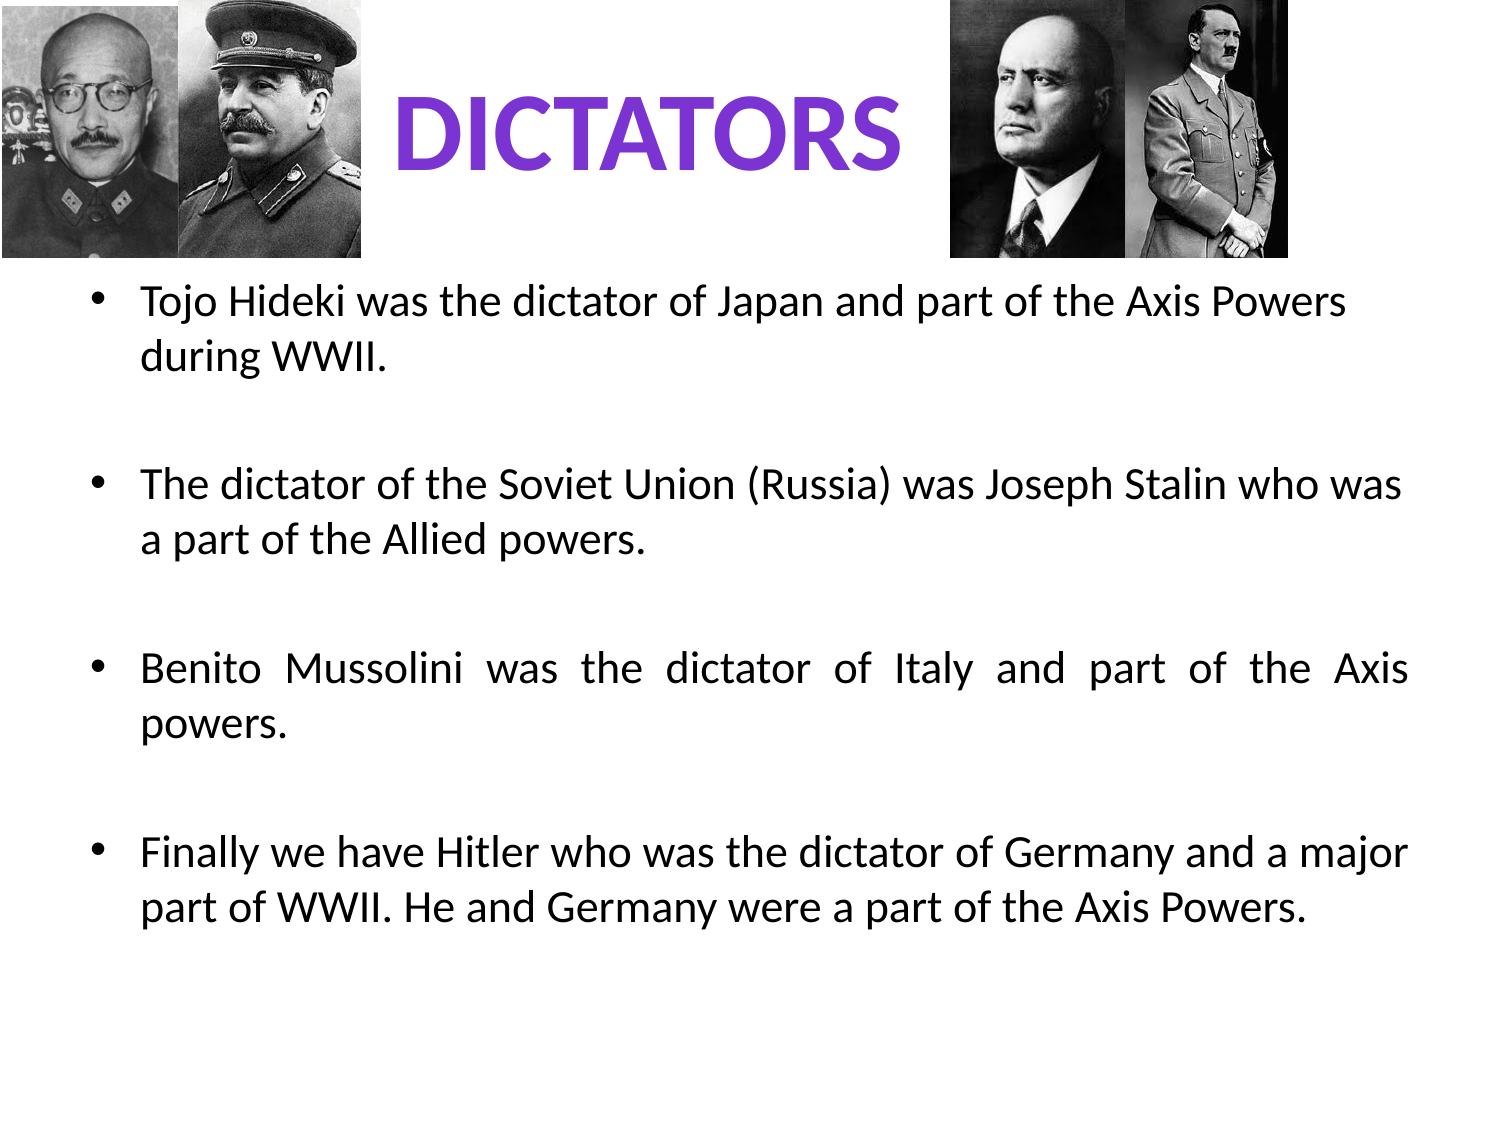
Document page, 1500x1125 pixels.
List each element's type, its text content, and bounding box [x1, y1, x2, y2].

picture [949, 0, 1288, 258]
picture [2, 0, 361, 259]
list Tojo Hideki was the dictator of Japan and part of the Axis Powers during WWII. The dictator of the Soviet Union (Russia) was Joseph Stalin who was a part of the Allied powers. Benito Mussolini was the dictator of Italy and part of the Axis powers. Finally we have Hitler who was the dictator of Germany and a major part of WWII. He and Germany were a part of the Axis Powers. [75, 262, 1425, 1005]
text_box Dictators [377, 49, 920, 200]
